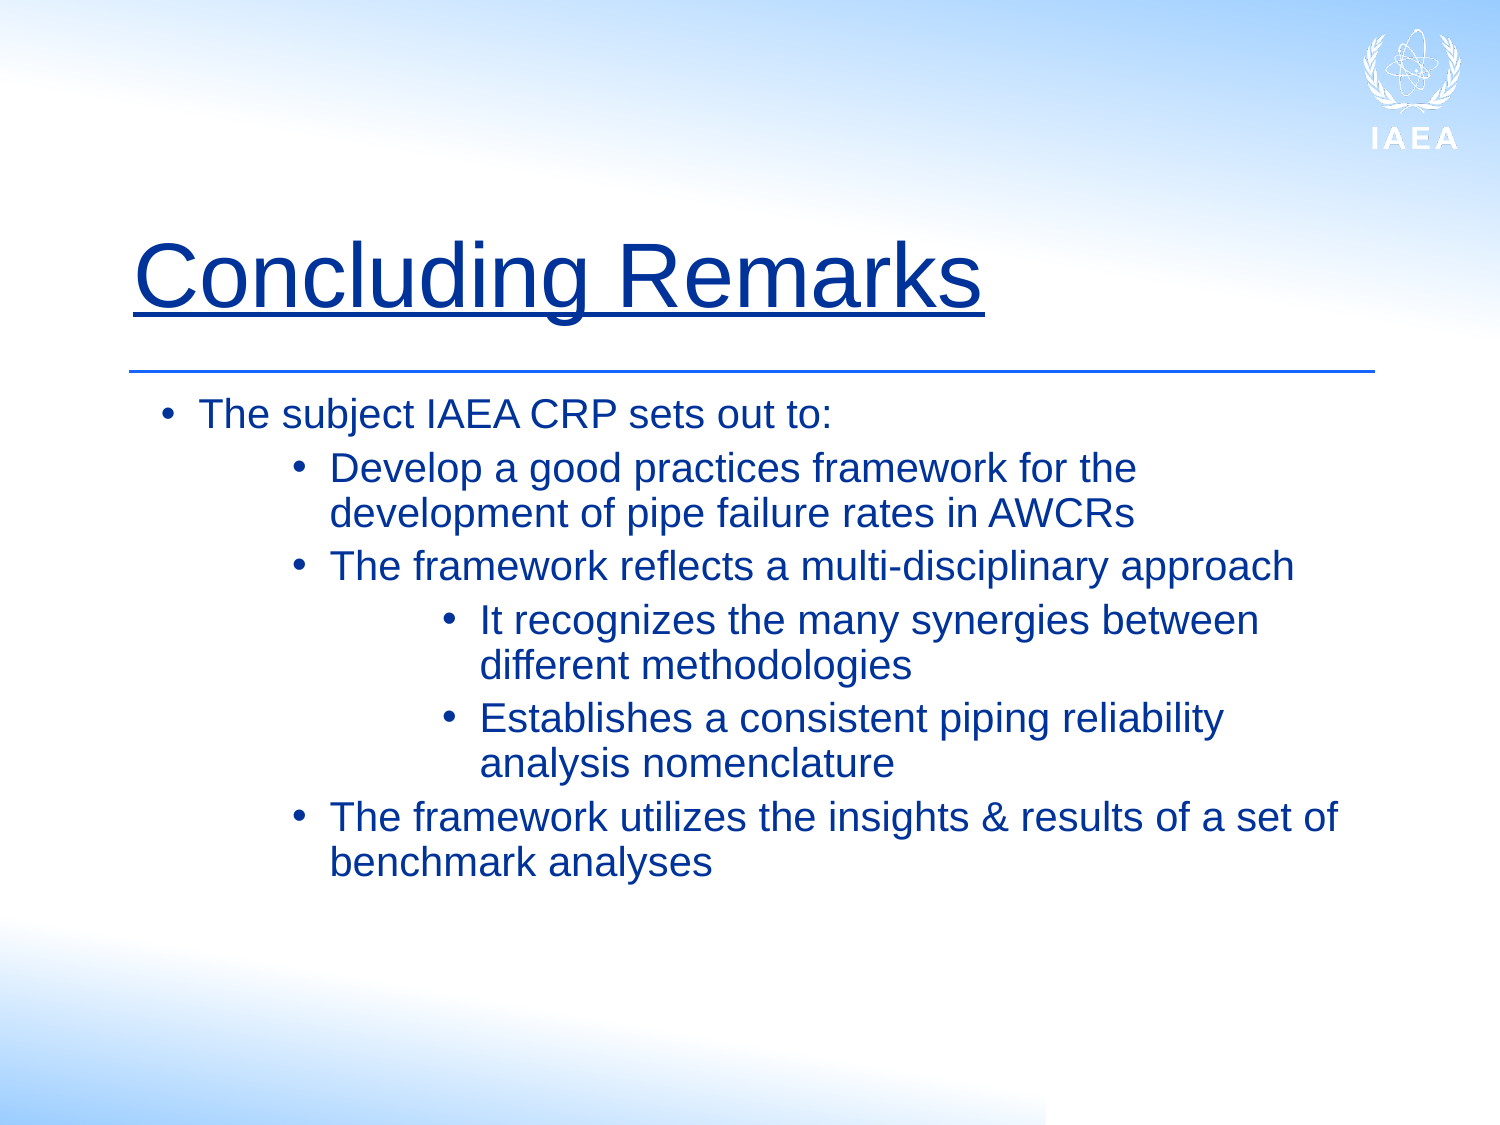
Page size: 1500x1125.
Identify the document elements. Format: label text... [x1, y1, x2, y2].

picture [1363, 29, 1461, 149]
text_box Concluding Remarks [118, 160, 1421, 335]
text_box The subject IAEA CRP sets out to: Develop a good practices framework for the development of pipe failure rates in AWCRs The framework reflects a multi-disciplinary approach It recognizes the many synergies between different methodologies Establishes a consistent piping reliability analysis nomenclature The framework utilizes the insights & results of a set of benchmark analyses [89, 385, 1372, 913]
